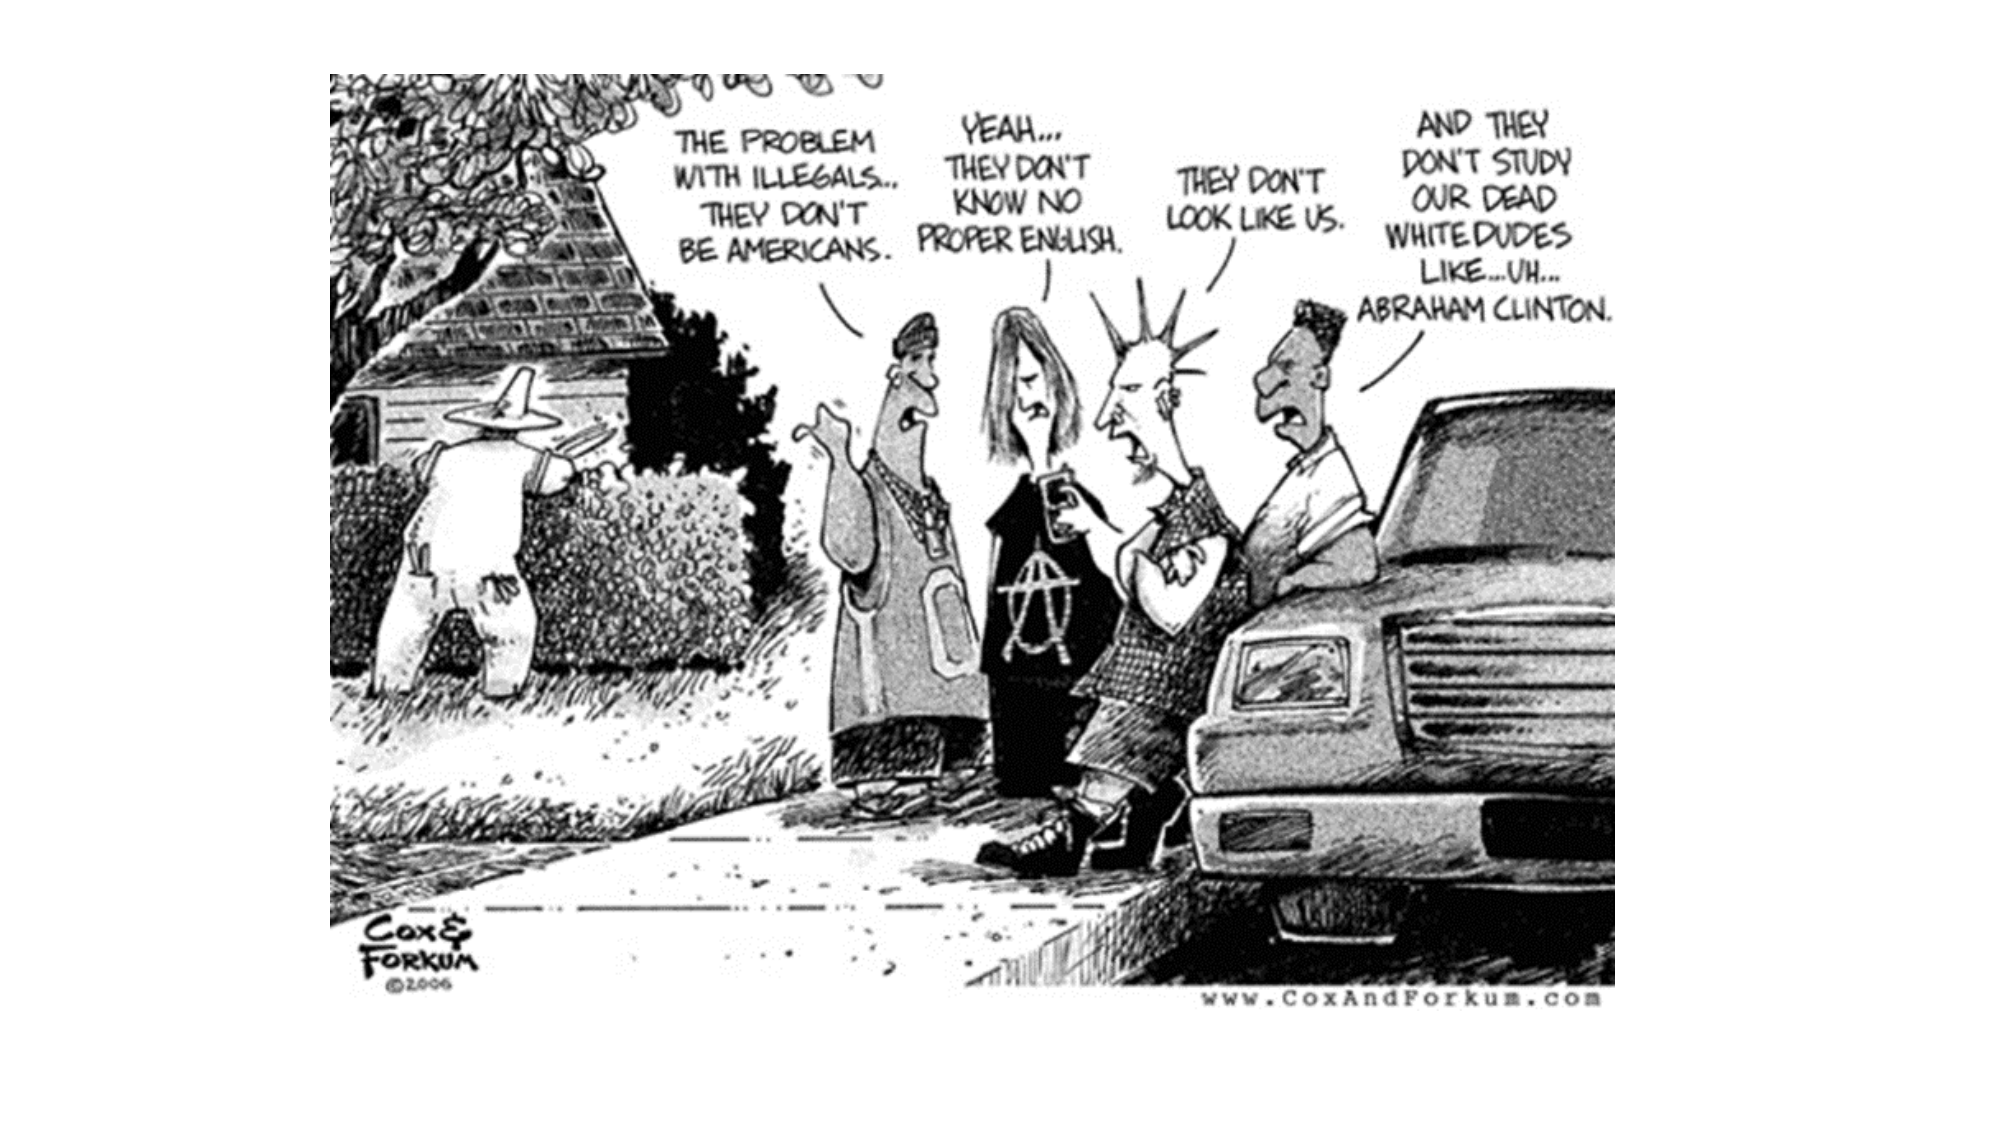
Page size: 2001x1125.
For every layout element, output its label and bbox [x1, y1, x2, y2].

picture [330, 74, 1615, 1011]
